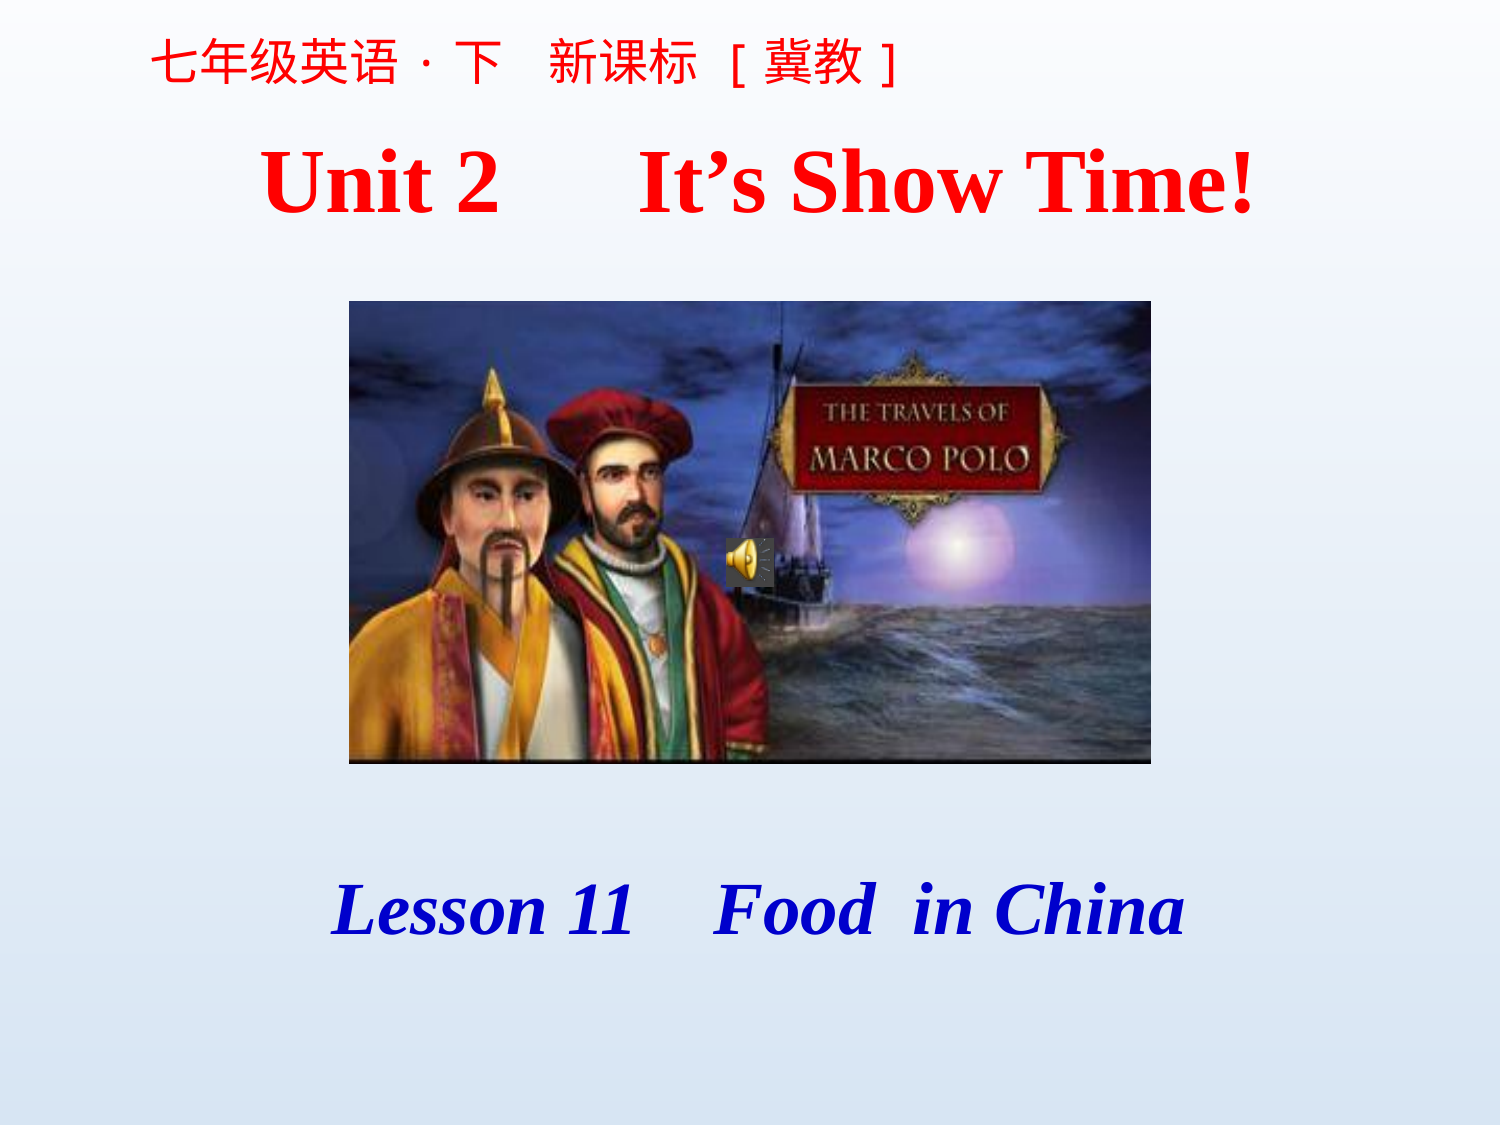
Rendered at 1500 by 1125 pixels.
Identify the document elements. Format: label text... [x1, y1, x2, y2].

text_box 七年级英语·下 新课标 [冀教] [0, 23, 1055, 99]
picture [348, 301, 1152, 764]
text_box Lesson 11 Food in China [3, 763, 1500, 957]
text_box Unit 2 It’s Show Time! [112, 113, 1406, 239]
